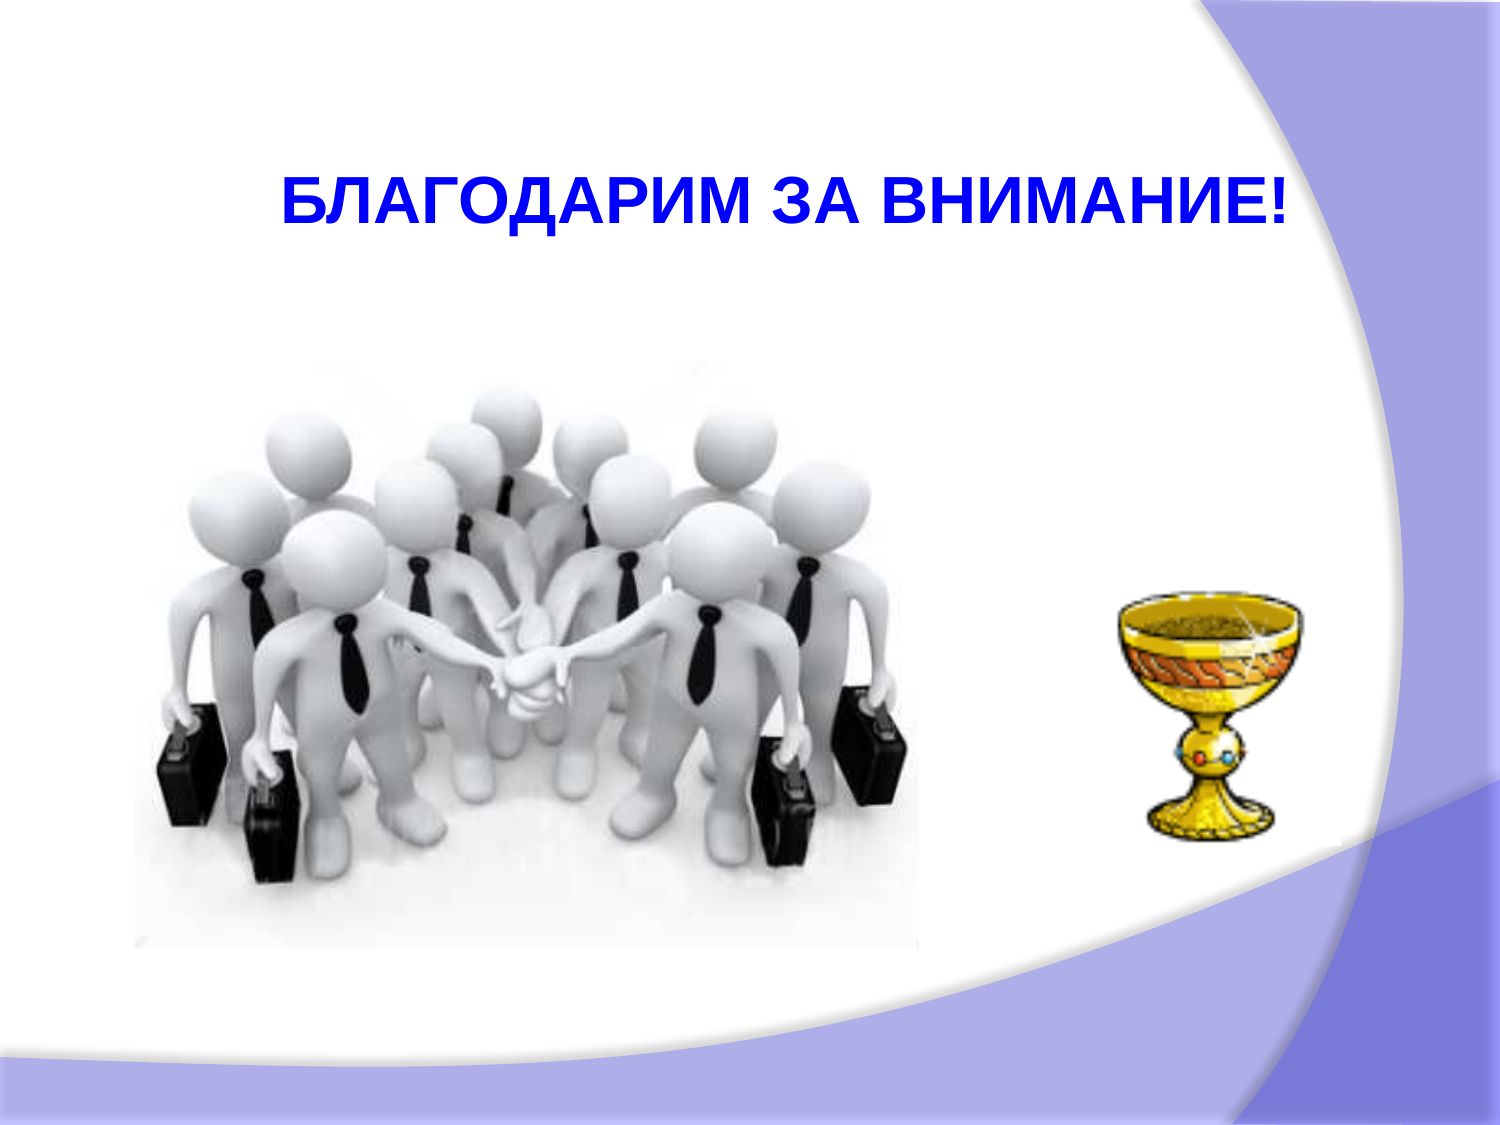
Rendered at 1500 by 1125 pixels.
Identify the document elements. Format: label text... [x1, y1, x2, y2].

picture [1080, 585, 1341, 847]
text_box БЛАГОДАРИМ ЗА ВНИМАНИЕ! [265, 148, 1341, 244]
picture [135, 361, 919, 948]
